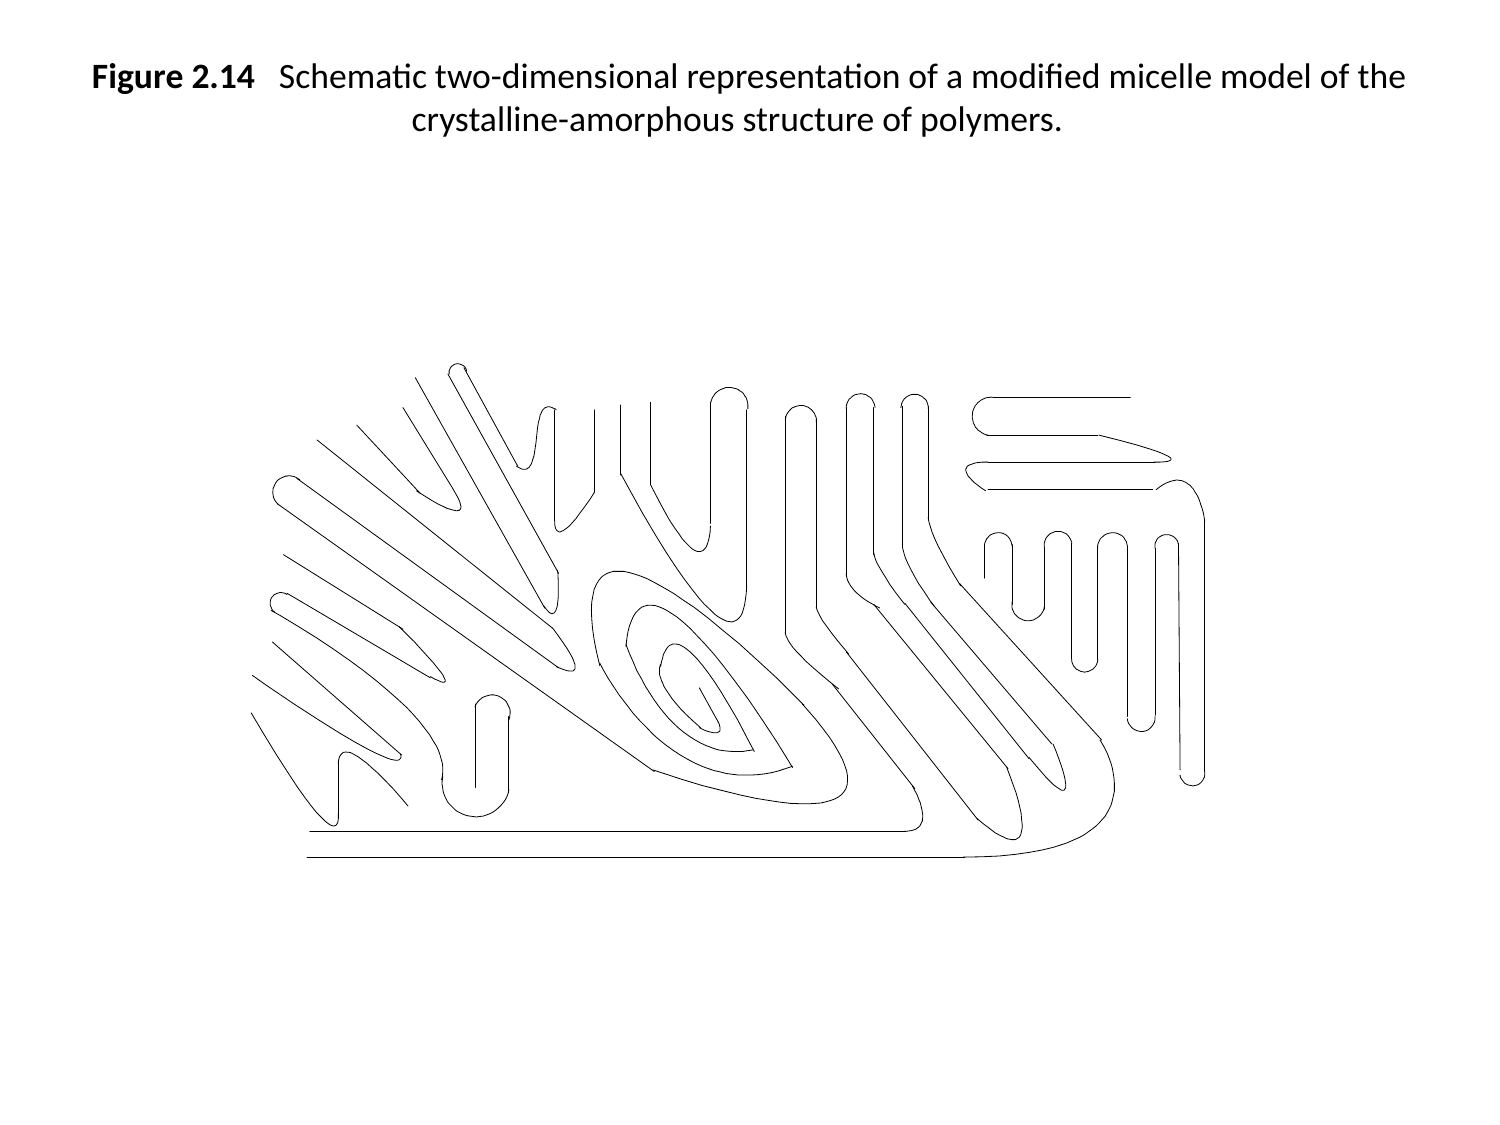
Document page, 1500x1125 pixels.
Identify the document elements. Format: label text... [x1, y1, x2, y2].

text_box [249, 362, 1207, 860]
title Figure 2.14 Schematic two-dimensional representation of a modified micelle model of the crystalline-amorphous structure of polymers. [75, 45, 1425, 233]
